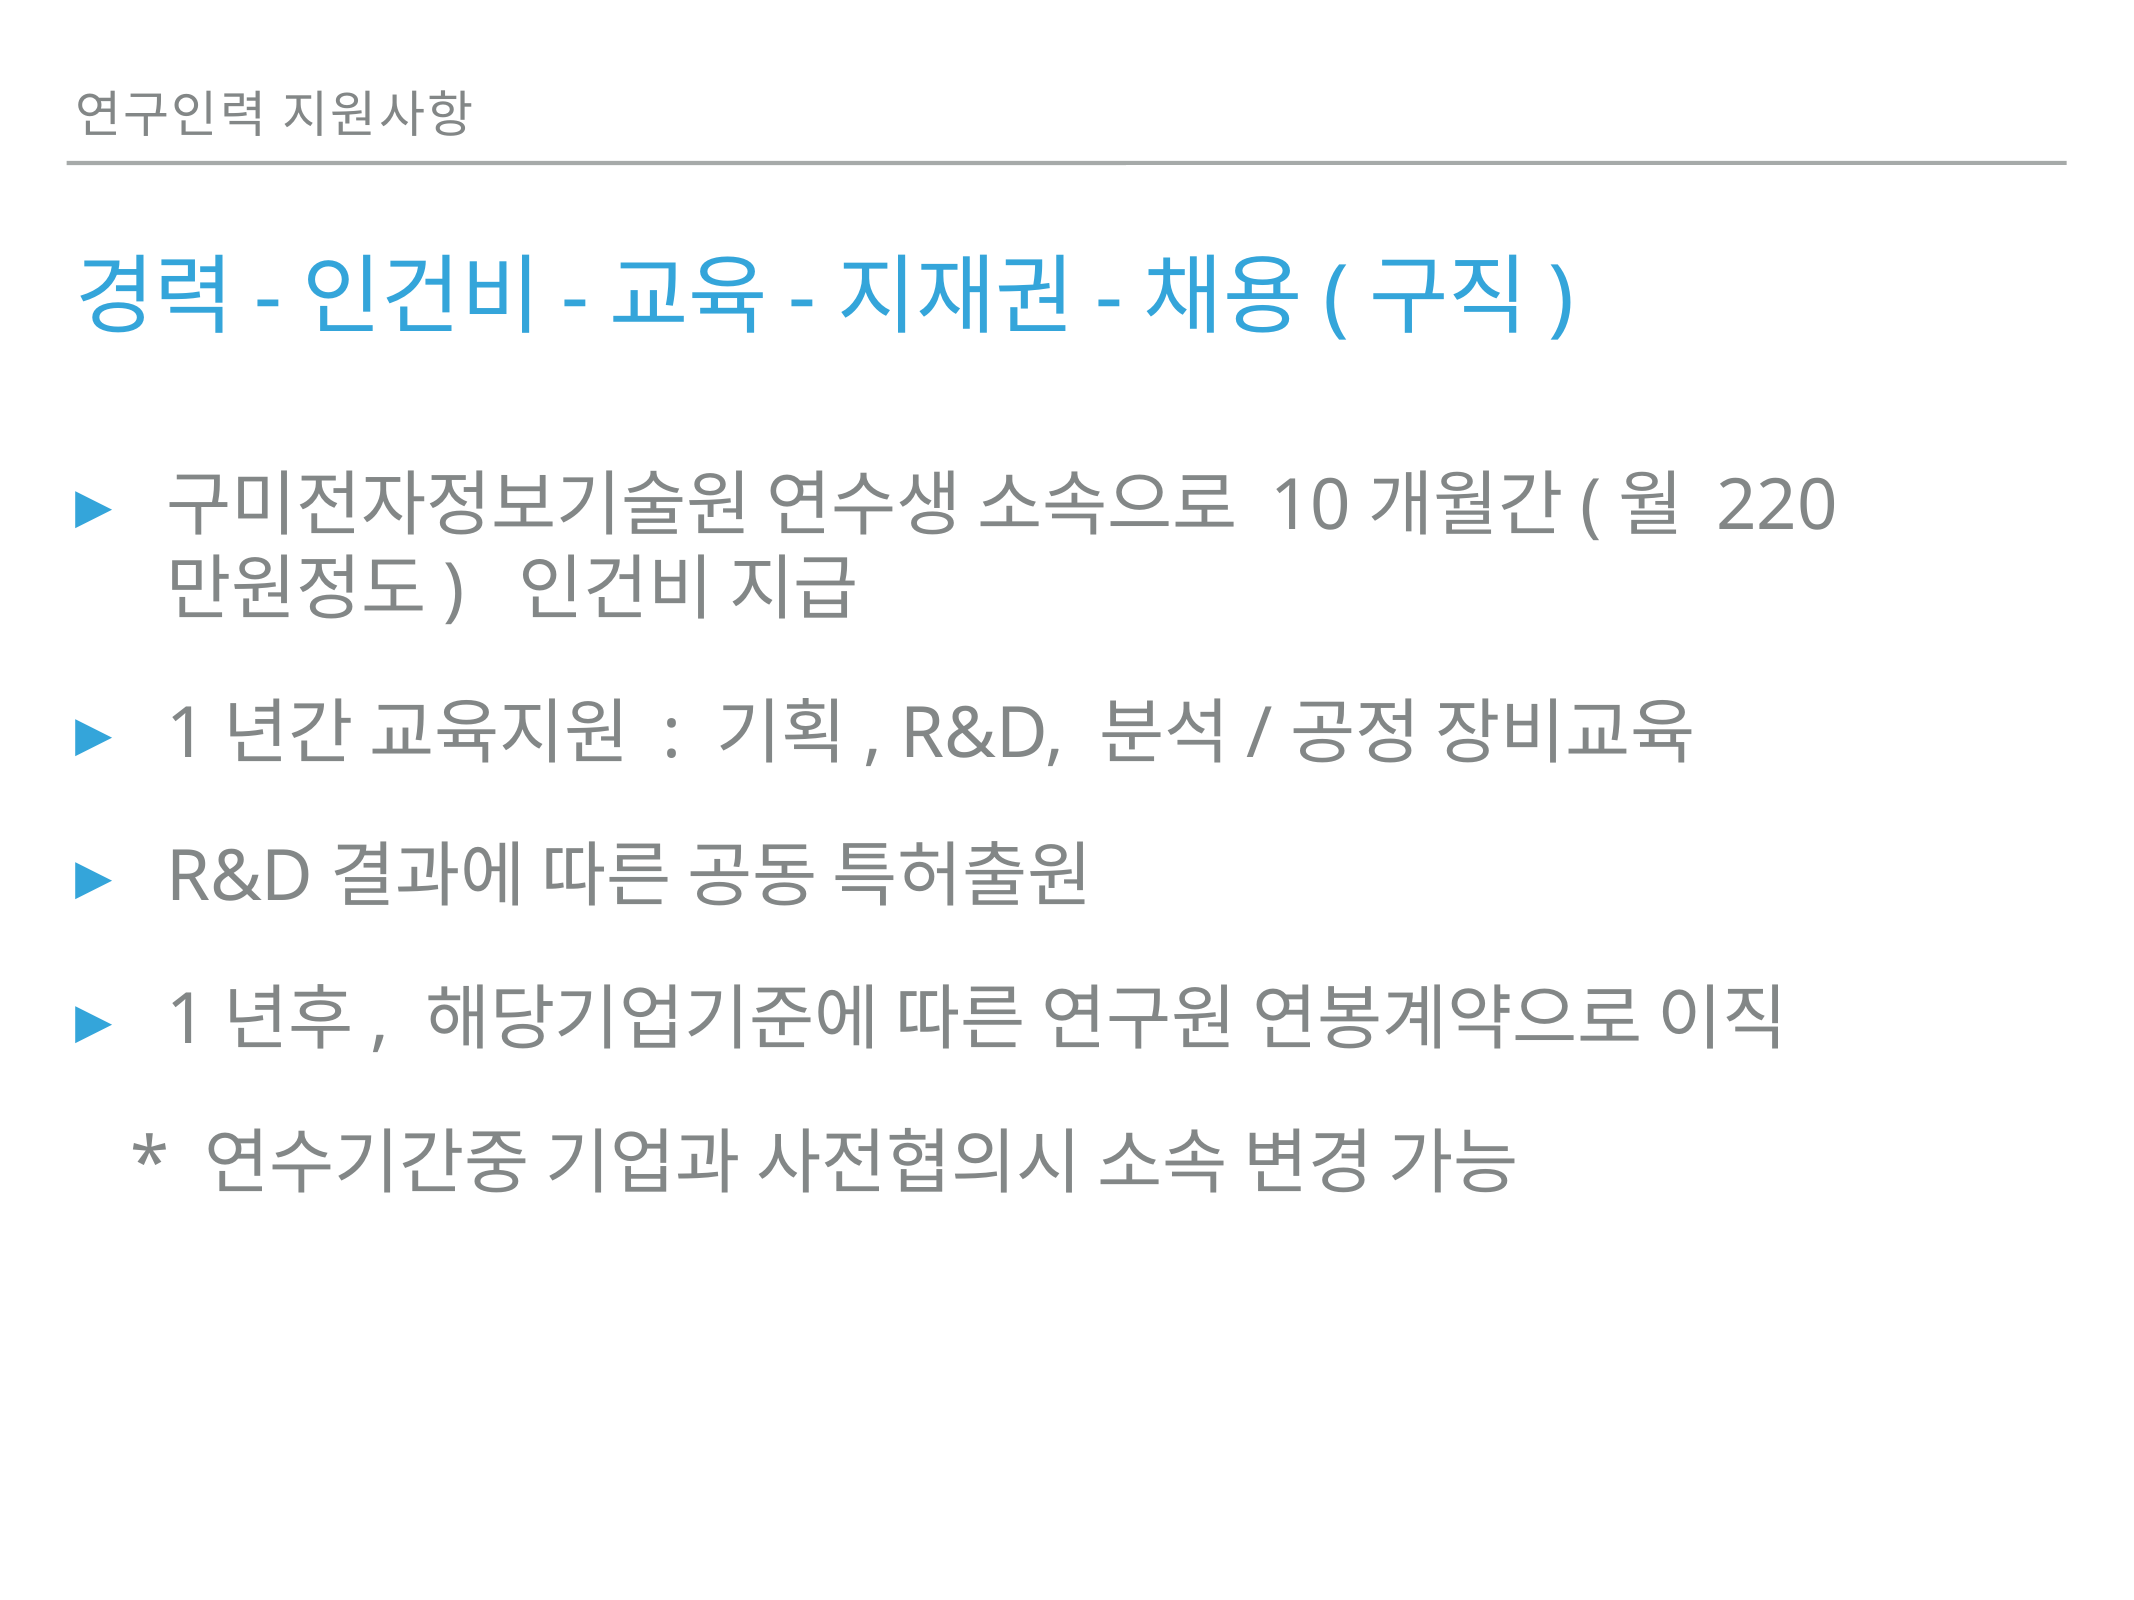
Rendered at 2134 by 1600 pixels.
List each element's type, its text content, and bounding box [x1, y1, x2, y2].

title 경력-인건비-교육-지재권-채용(구직) [66, 251, 2068, 372]
list 연구인력 지원사항 [66, 70, 1901, 151]
list 구미전자정보기술원 연수생 소속으로 10개월간(월 220만원정도) 인건비 지급 1년간 교육지원 : 기획, R&D, 분석/공정 장비교육 R&D결과에 따른 공동 특허출원 1년후, 해당기업기준에 따른 연구원 연봉계약으로 이직 * 연수기간중 기업과 사전협의시 소속 변경 가능 [66, 449, 2068, 1453]
